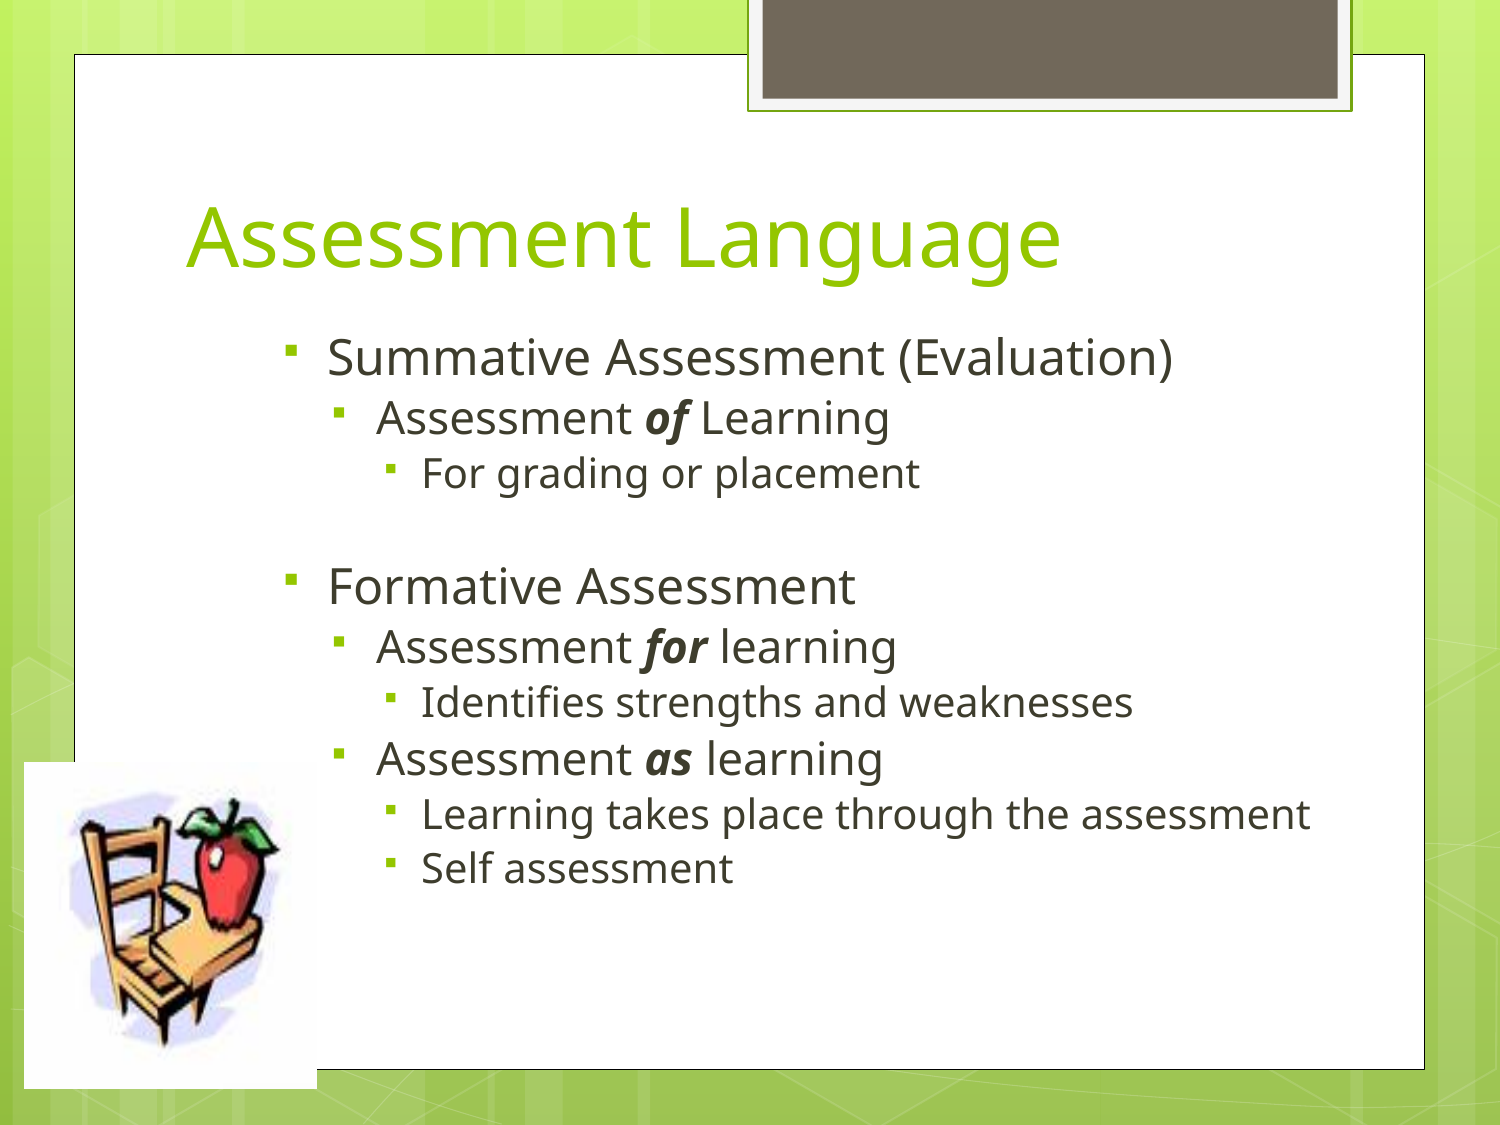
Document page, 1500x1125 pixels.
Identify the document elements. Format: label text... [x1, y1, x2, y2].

title Assessment Language [171, 104, 1324, 292]
list Summative Assessment (Evaluation) Assessment of Learning For grading or placement Formative Assessment Assessment for learning Identifies strengths and weaknesses Assessment as learning Learning takes place through the assessment Self assessment [256, 324, 1500, 1125]
picture [24, 762, 317, 1090]
